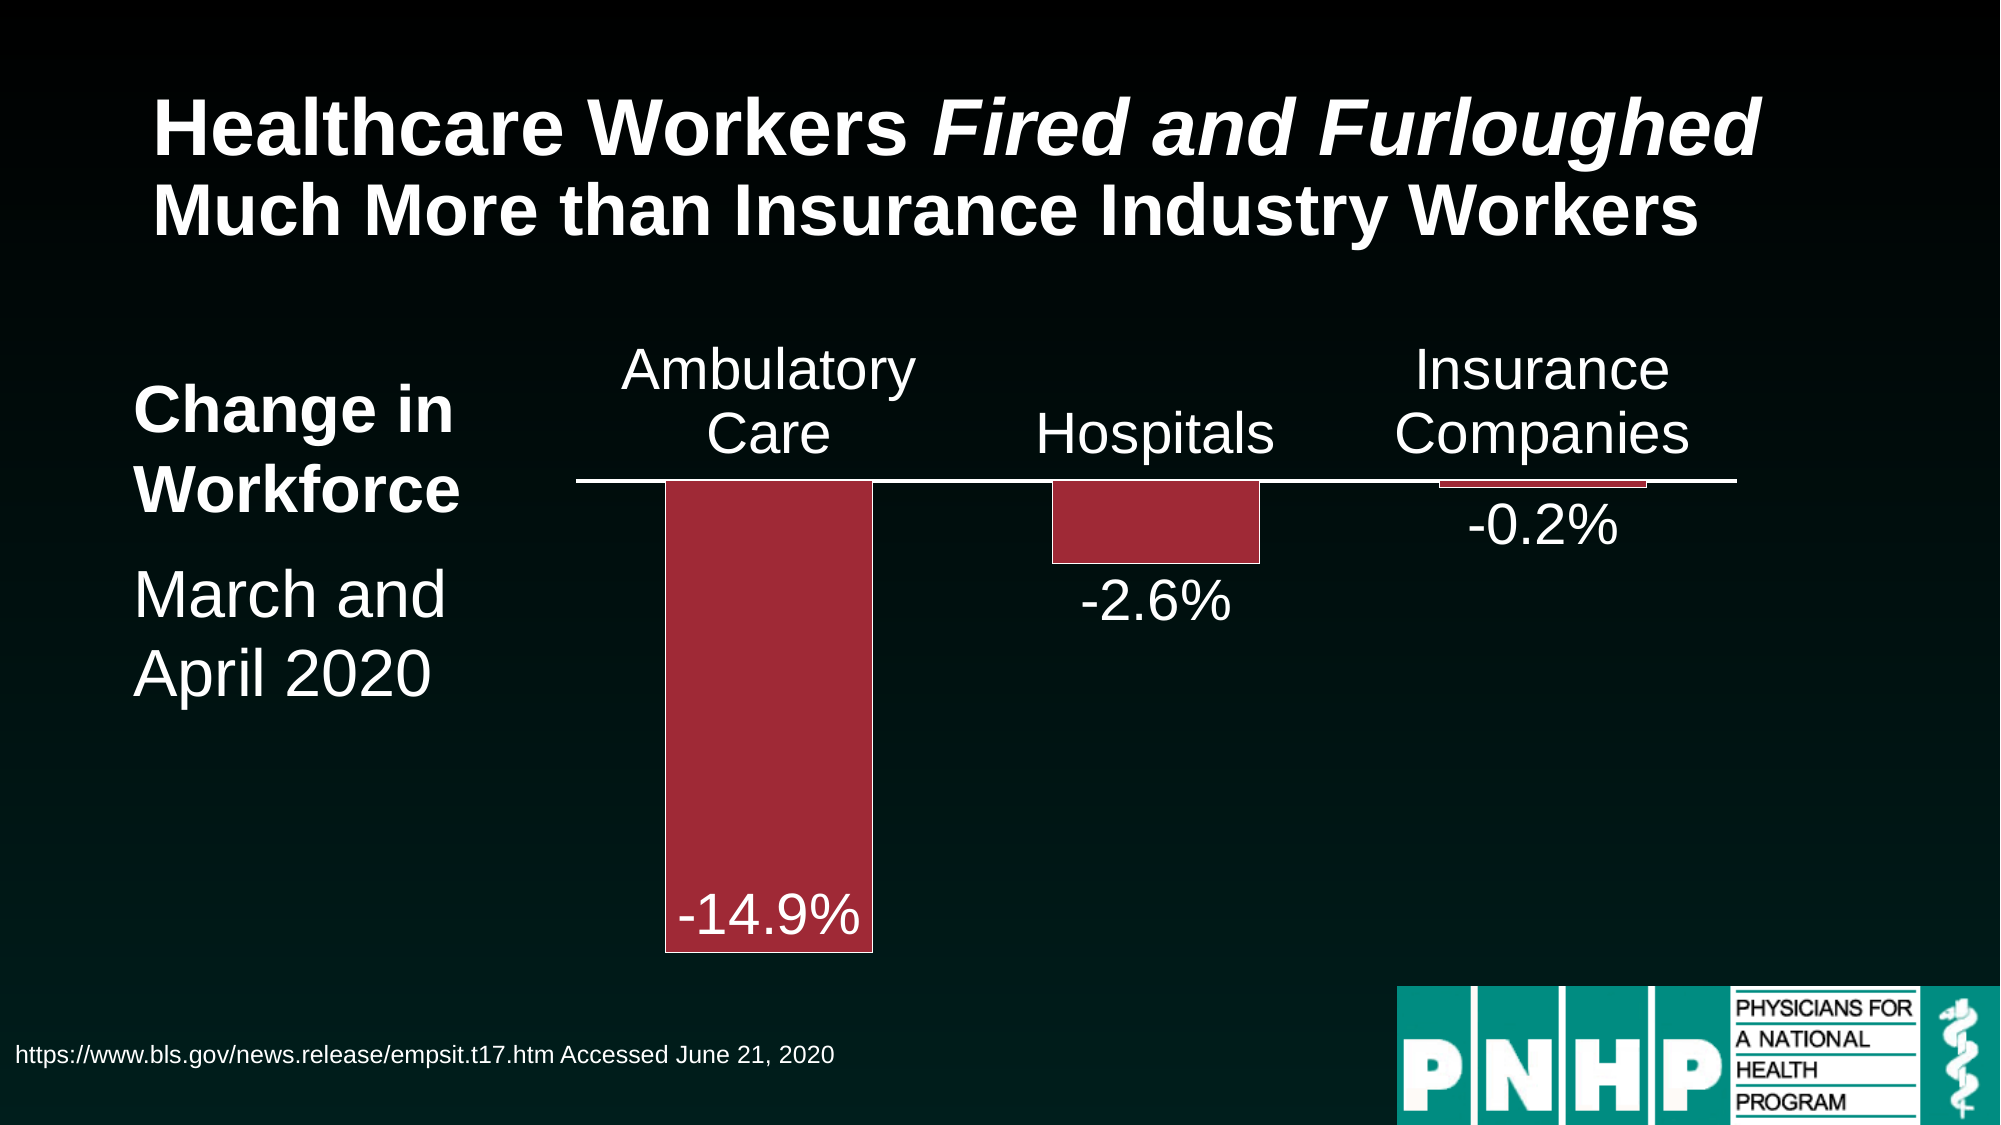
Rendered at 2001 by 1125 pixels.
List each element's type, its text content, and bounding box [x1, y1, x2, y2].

title Healthcare Workers Fired and Furloughed Much More than Insurance Industry Workers [137, 59, 1863, 278]
list https://www.bls.gov/news.release/empsit.t17.htm Accessed June 21, 2020 [0, 986, 1350, 1125]
chart [552, 310, 1760, 1047]
text_box Change in Workforce March and April 2020 [118, 358, 538, 718]
picture [1397, 986, 2000, 1125]
